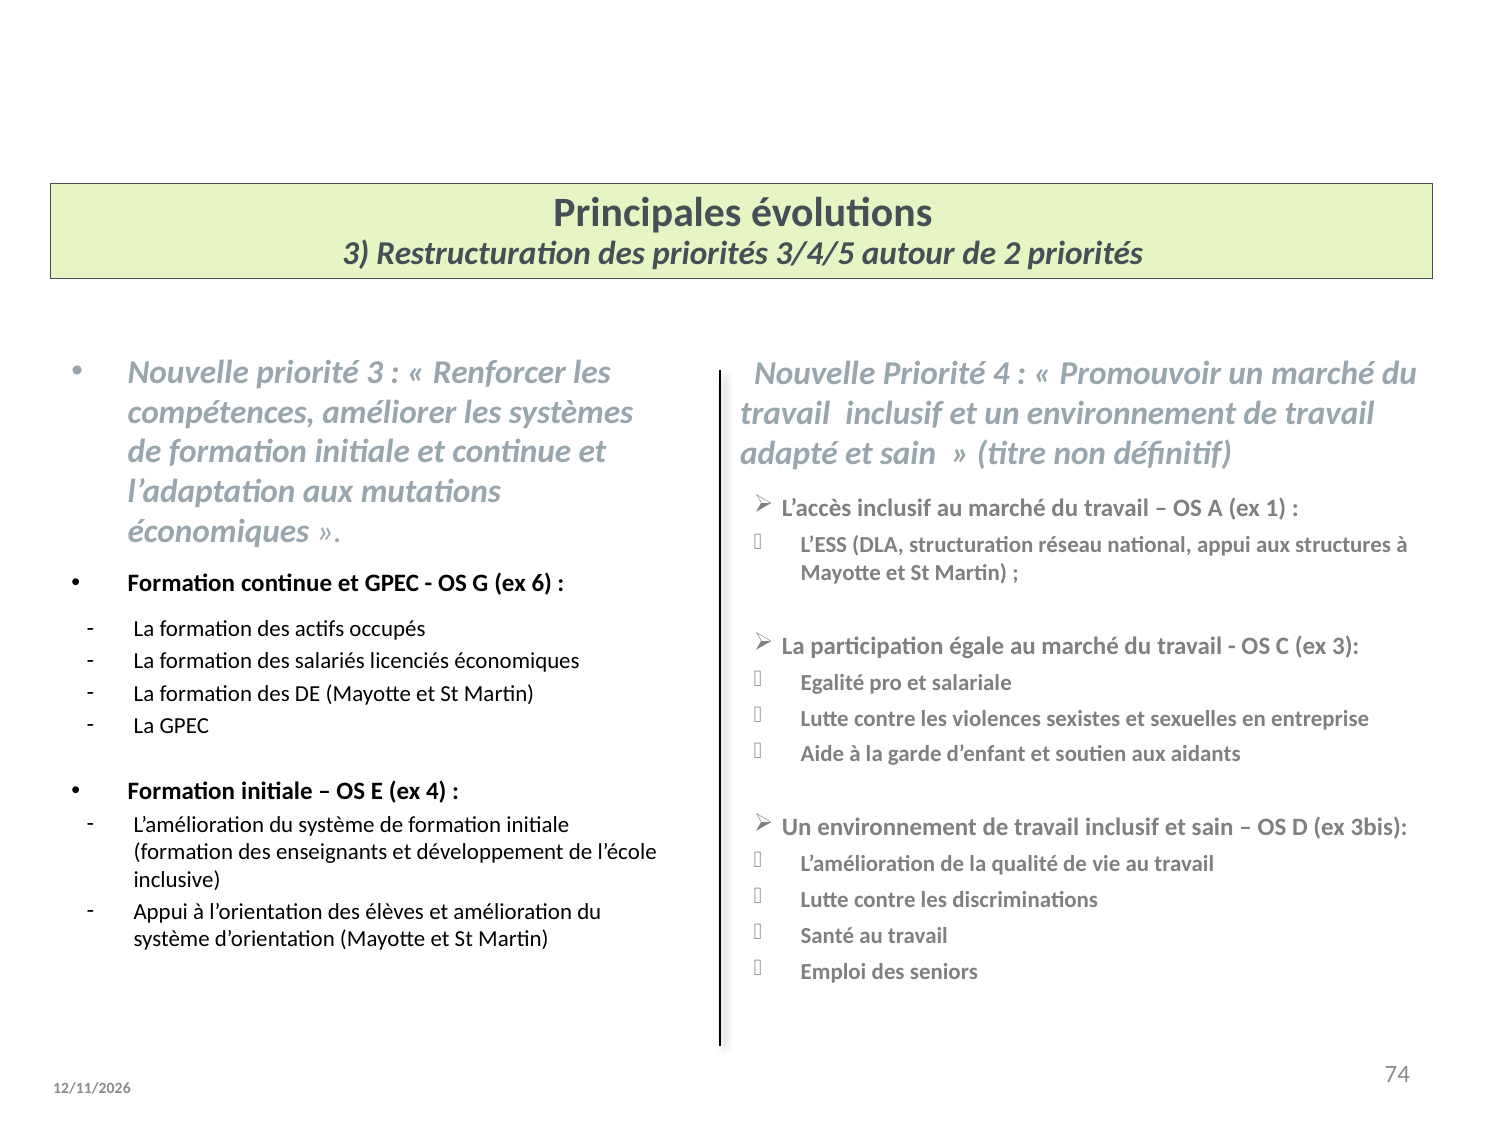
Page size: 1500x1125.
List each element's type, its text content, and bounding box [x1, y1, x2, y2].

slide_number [53, 1049, 246, 1125]
text_box Principales évolutions 3) Restructuration des priorités 3/4/5 autour de 2 priorités [50, 183, 1433, 279]
list Nouvelle Priorité 4 : « Promouvoir un marché du travail inclusif et un environnement de travail adapté et sain » (titre non définitif) L’accès inclusif au marché du travail – OS A (ex 1) : L’ESS (DLA, structuration réseau national, appui aux structures à Mayotte et St Martin) ; La participation égale au marché du travail - OS C (ex 3): Egalité pro et salariale Lutte contre les violences sexistes et sexuelles en entreprise Aide à la garde d’enfant et soutien aux aidants Un environnement de travail inclusif et sain – OS D (ex 3bis): L’amélioration de la qualité de vie au travail Lutte contre les discriminations Santé au travail Emploi des seniors [723, 343, 1459, 1010]
list Nouvelle priorité 3 : « Renforcer les compétences, améliorer les systèmes de formation initiale et continue et l’adaptation aux mutations économiques ». Formation continue et GPEC - OS G (ex 6) : La formation des actifs occupés La formation des salariés licenciés économiques La formation des DE (Mayotte et St Martin) La GPEC Formation initiale – OS E (ex 4) : L’amélioration du système de formation initiale (formation des enseignants et développement de l’école inclusive) Appui à l’orientation des élèves et amélioration du système d’orientation (Mayotte et St Martin) [56, 342, 684, 1009]
slide_number 74 [1074, 1042, 1425, 1103]
